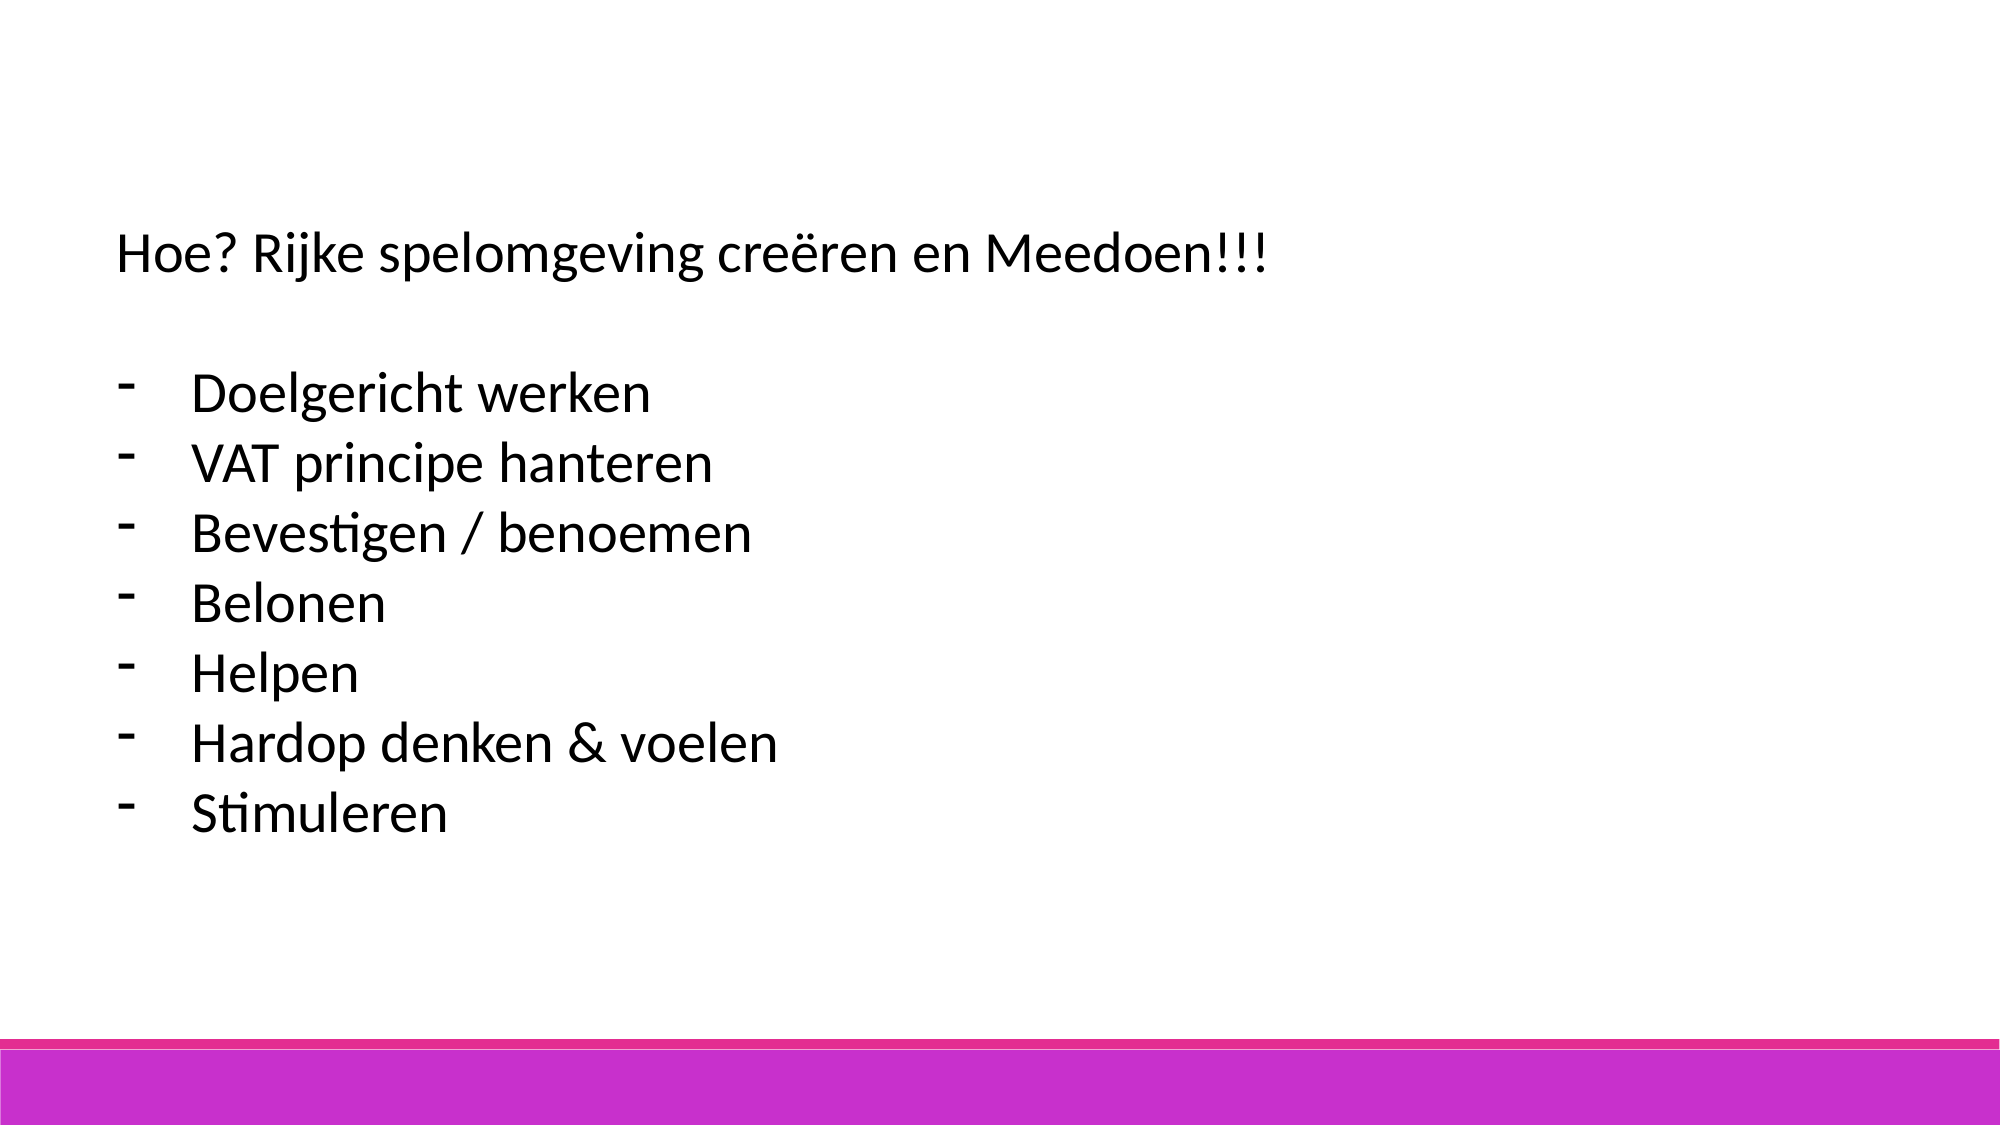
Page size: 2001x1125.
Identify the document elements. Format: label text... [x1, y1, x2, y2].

text_box Hoe? Rijke spelomgeving creëren en Meedoen!!! Doelgericht werken VAT principe hanteren Bevestigen / benoemen Belonen Helpen Hardop denken & voelen Stimuleren [102, 207, 1298, 897]
